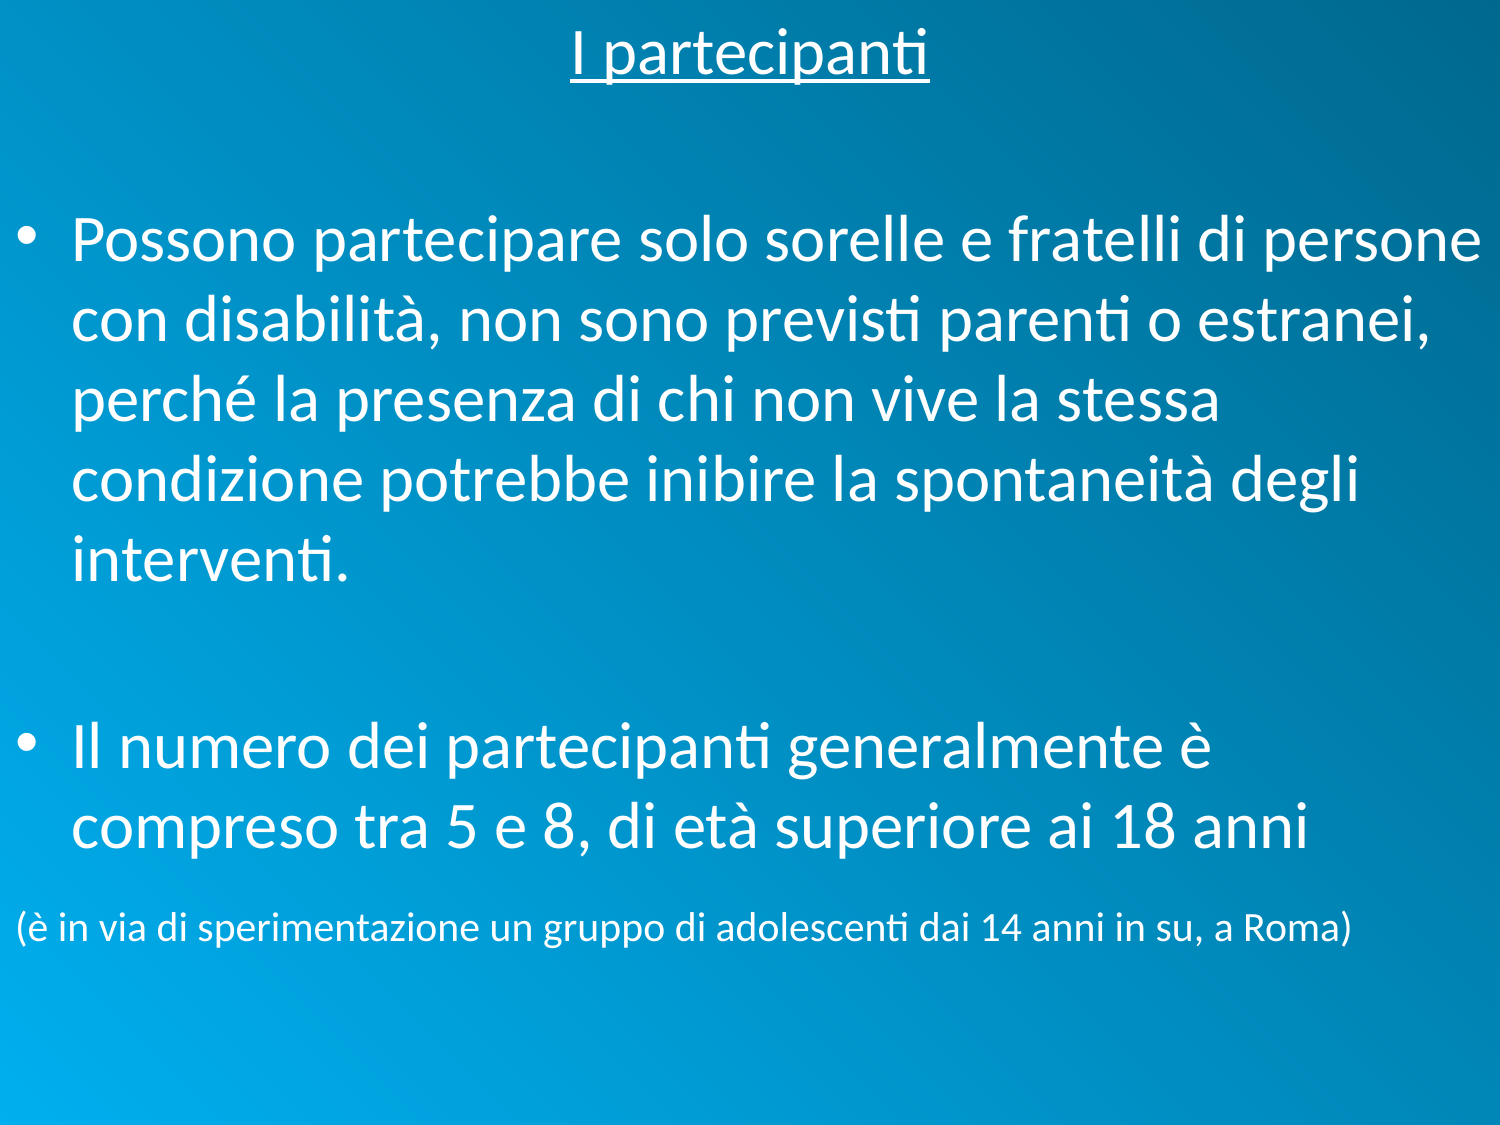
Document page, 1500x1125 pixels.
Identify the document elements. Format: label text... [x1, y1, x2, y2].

list I partecipanti Possono partecipare solo sorelle e fratelli di persone con disabilità, non sono previsti parenti o estranei, perché la presenza di chi non vive la stessa condizione potrebbe inibire la spontaneità degli interventi. Il numero dei partecipanti generalmente è compreso tra 5 e 8, di età superiore ai 18 anni (è in via di sperimentazione un gruppo di adolescenti dai 14 anni in su, a Roma) [0, 0, 1500, 1125]
